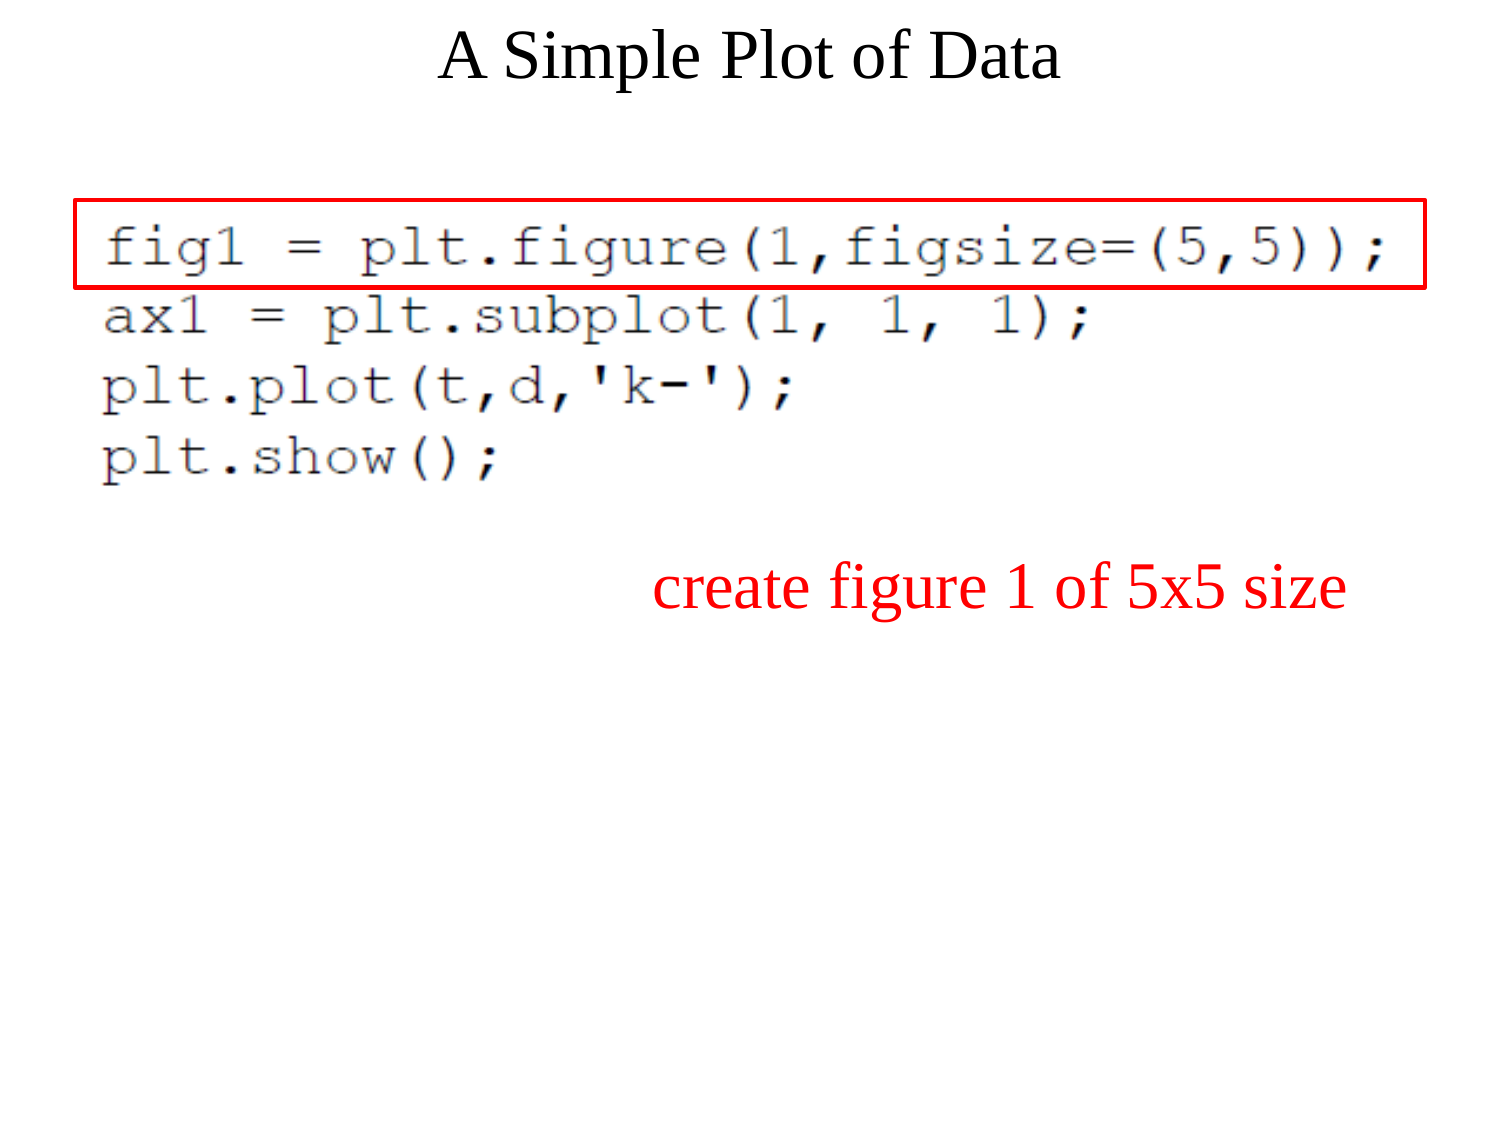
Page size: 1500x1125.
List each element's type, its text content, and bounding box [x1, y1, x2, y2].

title A Simple Plot of Data [75, 0, 1425, 100]
picture [37, 199, 1500, 526]
text_box create figure 1 of 5x5 size [637, 534, 1388, 630]
